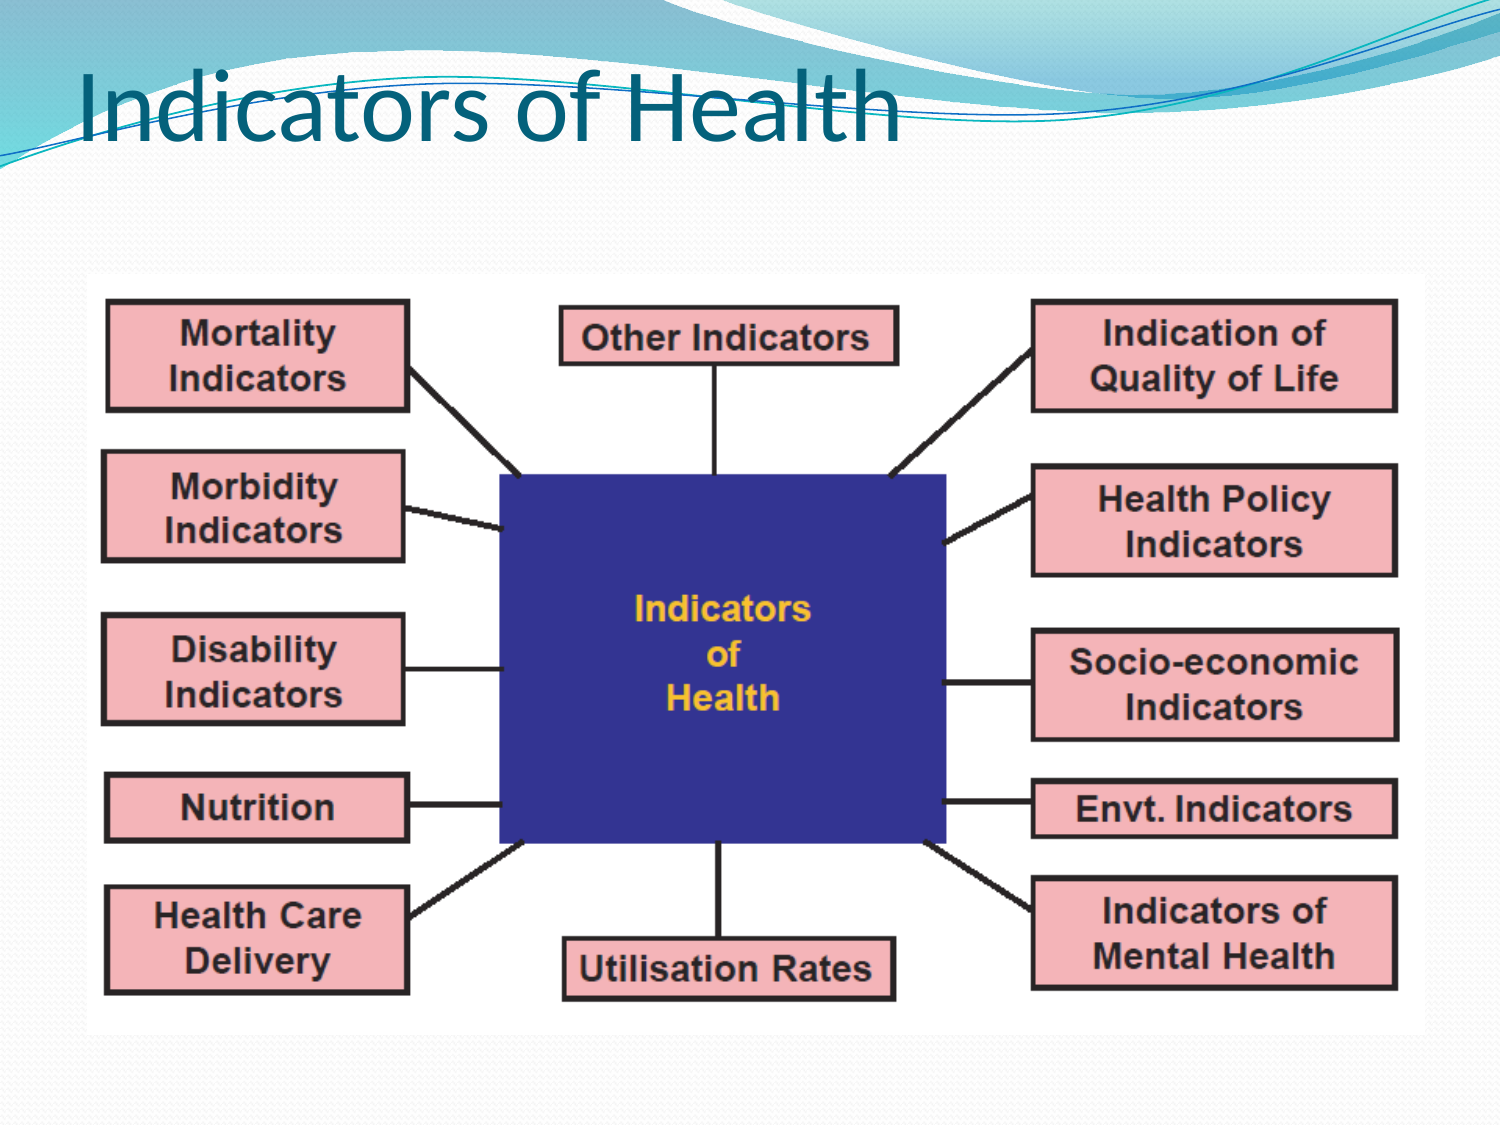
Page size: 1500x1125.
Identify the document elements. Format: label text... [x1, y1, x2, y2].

picture [87, 274, 1426, 1035]
title Indicators of Health [75, 0, 1425, 163]
